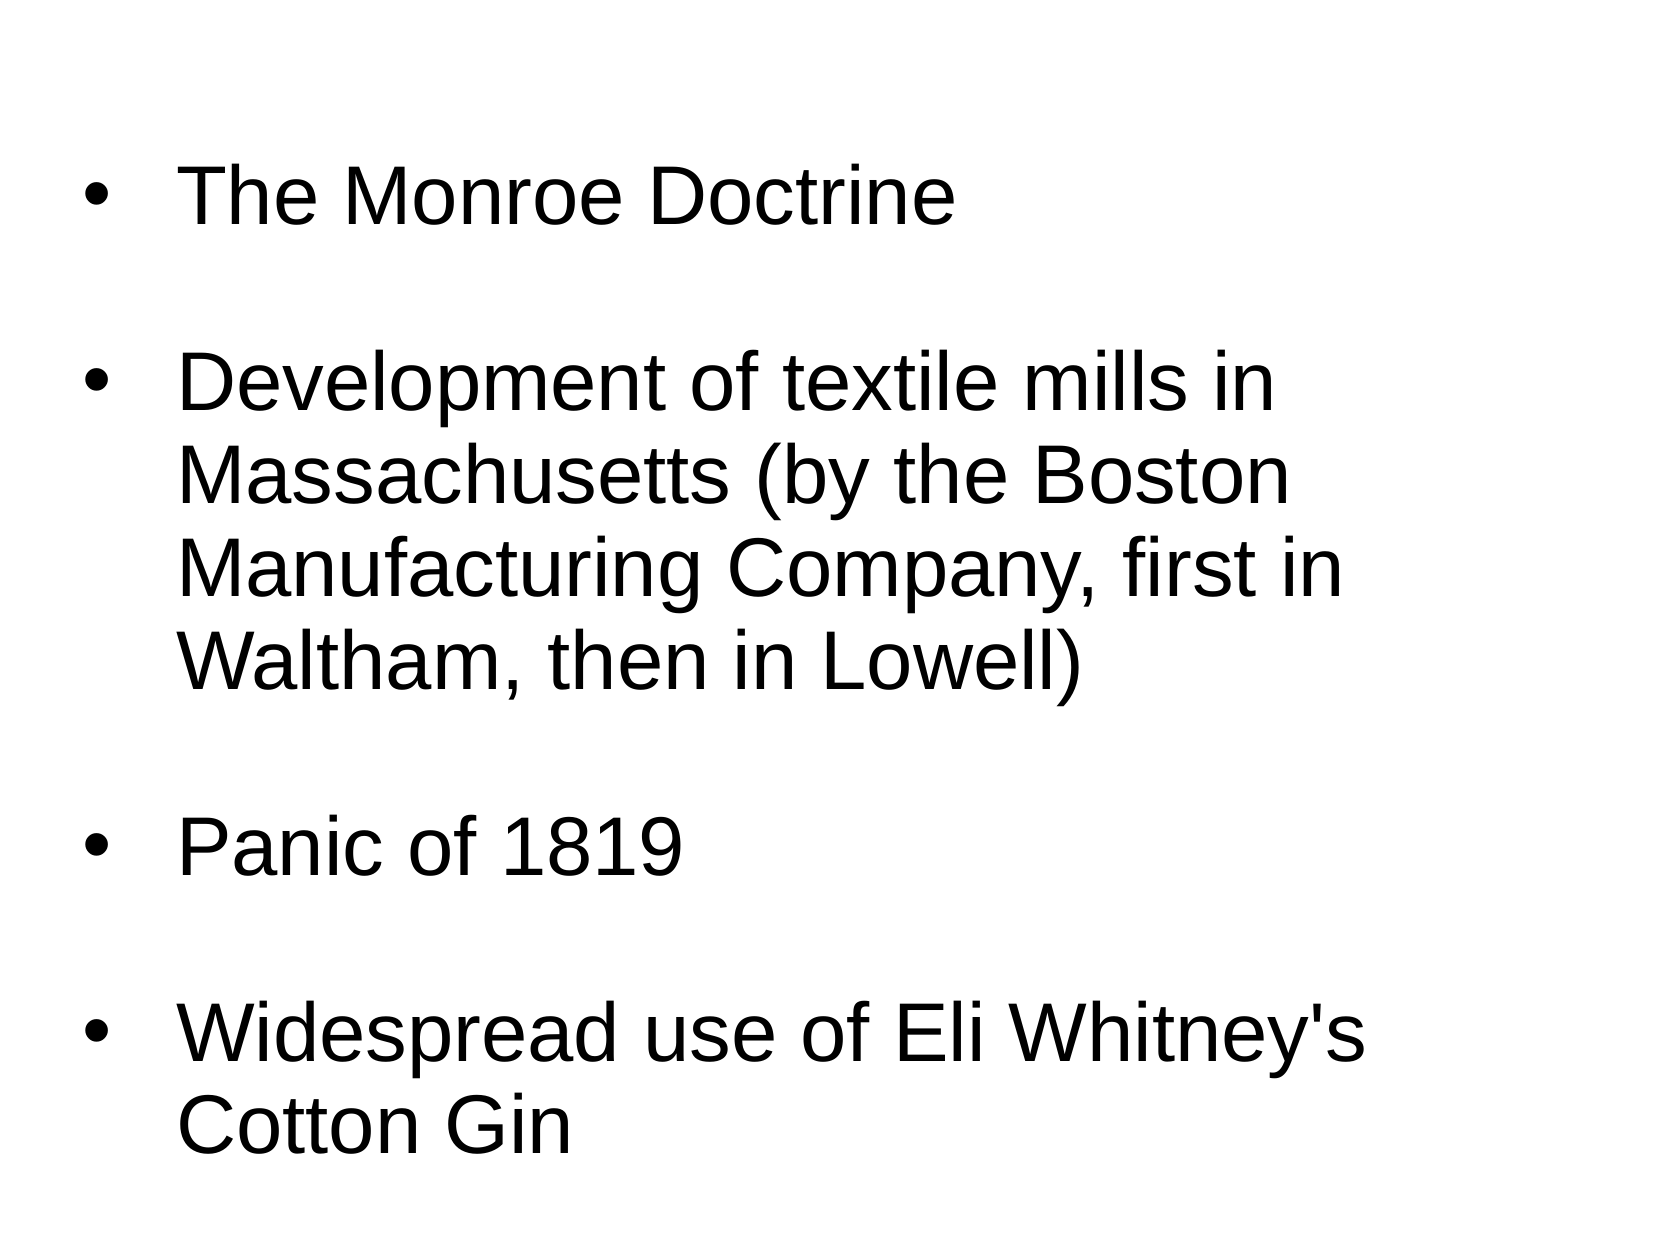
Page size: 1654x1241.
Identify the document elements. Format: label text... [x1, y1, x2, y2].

text_box The Monroe Doctrine Development of textile mills in Massachusetts (by the Boston Manufacturing Company, first in Waltham, then in Lowell) Panic of 1819 Widespread use of Eli Whitney's Cotton Gin [82, 100, 1571, 1109]
